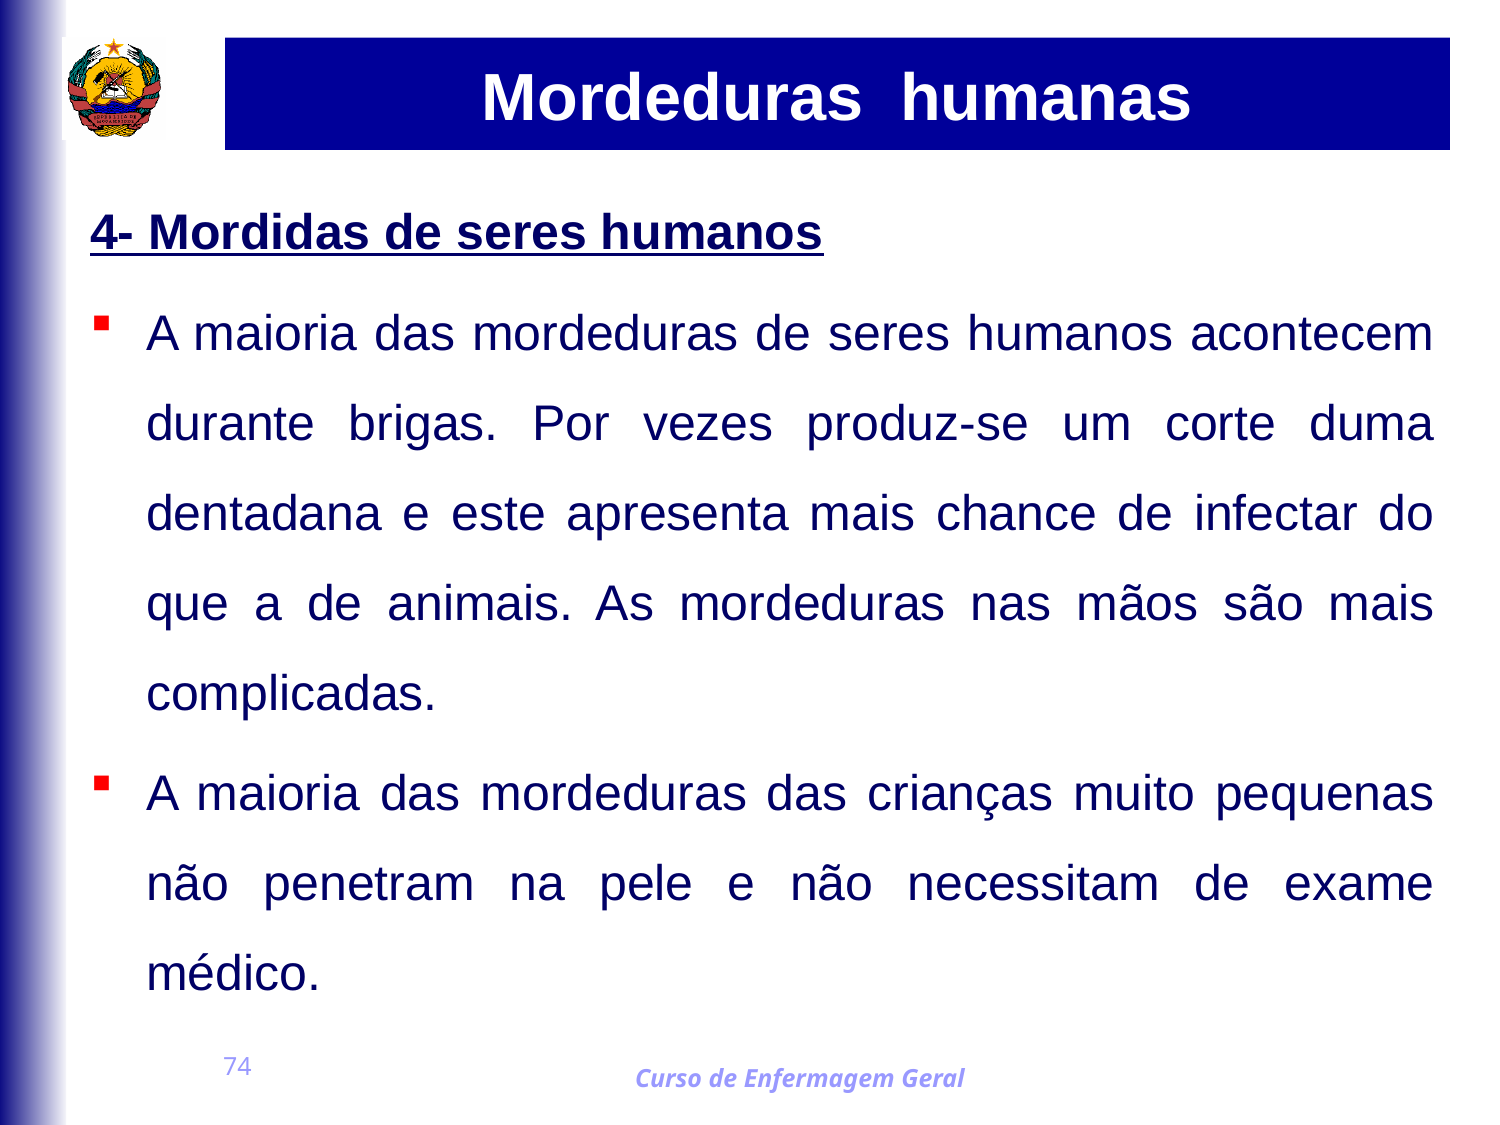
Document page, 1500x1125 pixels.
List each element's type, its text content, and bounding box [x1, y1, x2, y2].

footer Curso de Enfermagem Geral [499, 1049, 1101, 1101]
slide_number 74 [62, 1037, 413, 1098]
list 4- Mordidas de seres humanos A maioria das mordeduras de seres humanos acontecem durante brigas. Por vezes produz-se um corte duma dentadana e este apresenta mais chance de infectar do que a de animais. As mordeduras nas mãos são mais complicadas. A maioria das mordeduras das crianças muito pequenas não penetram na pele e não necessitam de exame médico. [74, 162, 1451, 988]
title Mordeduras humanas [224, 37, 1451, 151]
